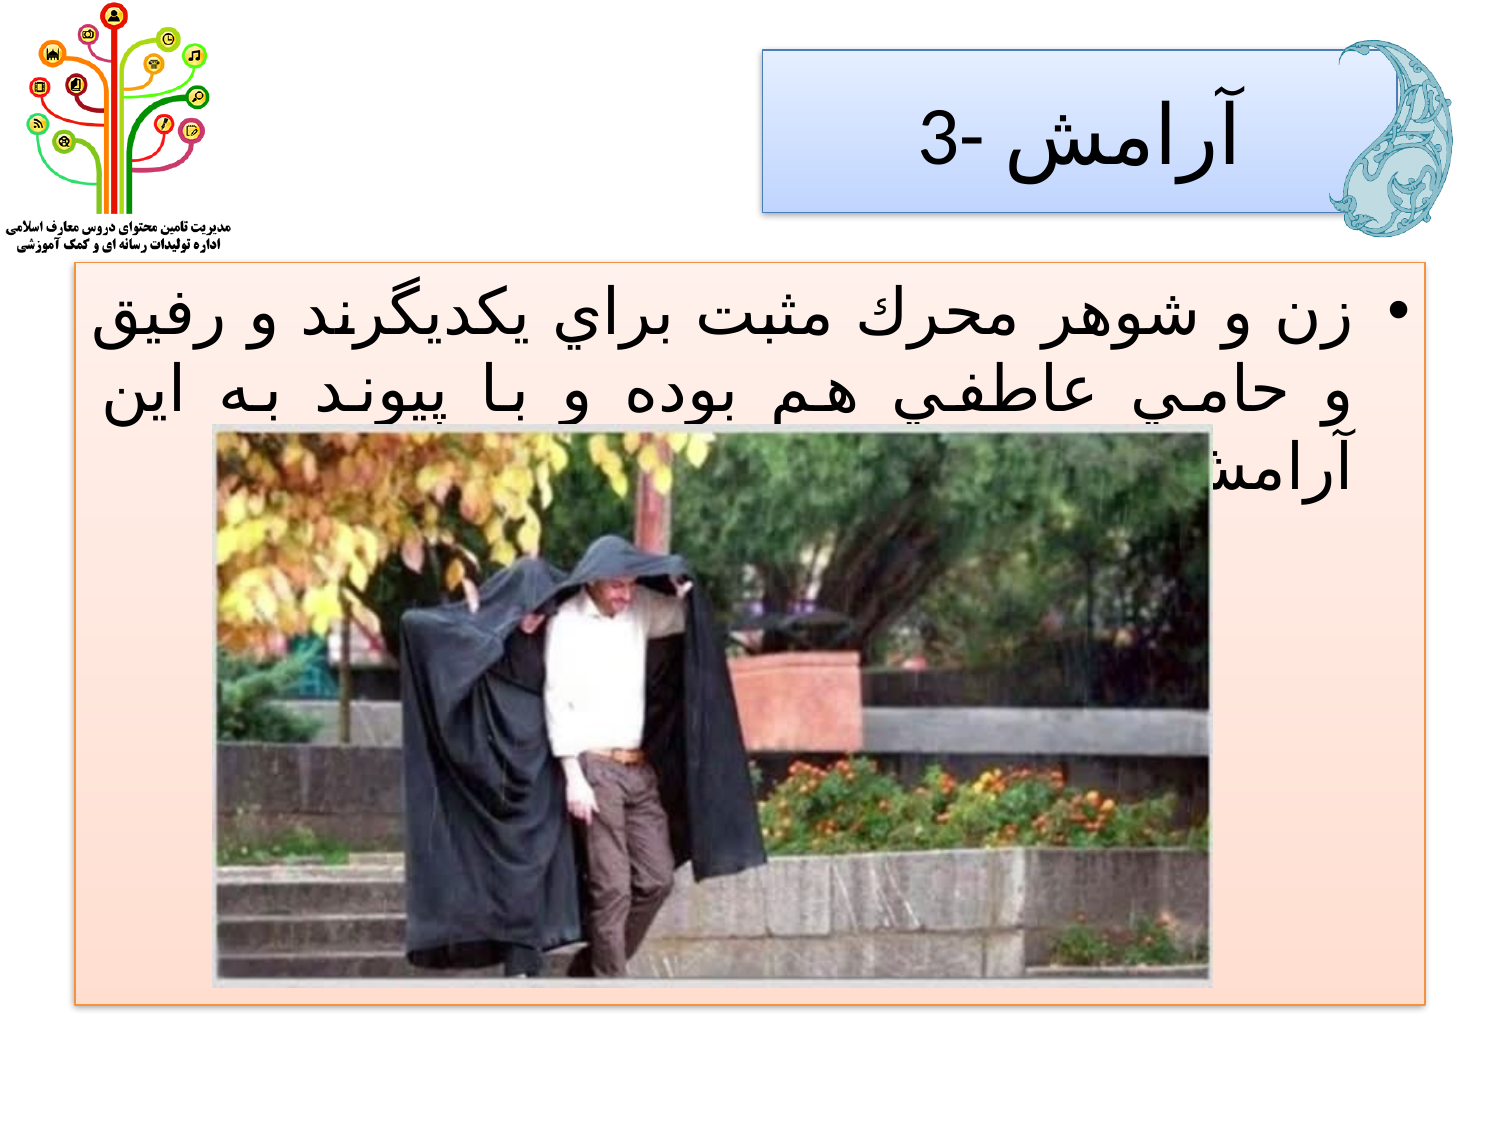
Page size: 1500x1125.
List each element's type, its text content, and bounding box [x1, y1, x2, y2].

picture [0, 0, 238, 258]
picture [212, 424, 1213, 997]
list زن و شوهر محرك مثبت براي يكديگرند و رفيق و حامي عاطفي هم بوده و با پيوند به اين آرامش مي‌رسند. [74, 262, 1426, 1006]
text_box 3- آرامش [762, 49, 1319, 213]
picture [1324, 37, 1459, 238]
